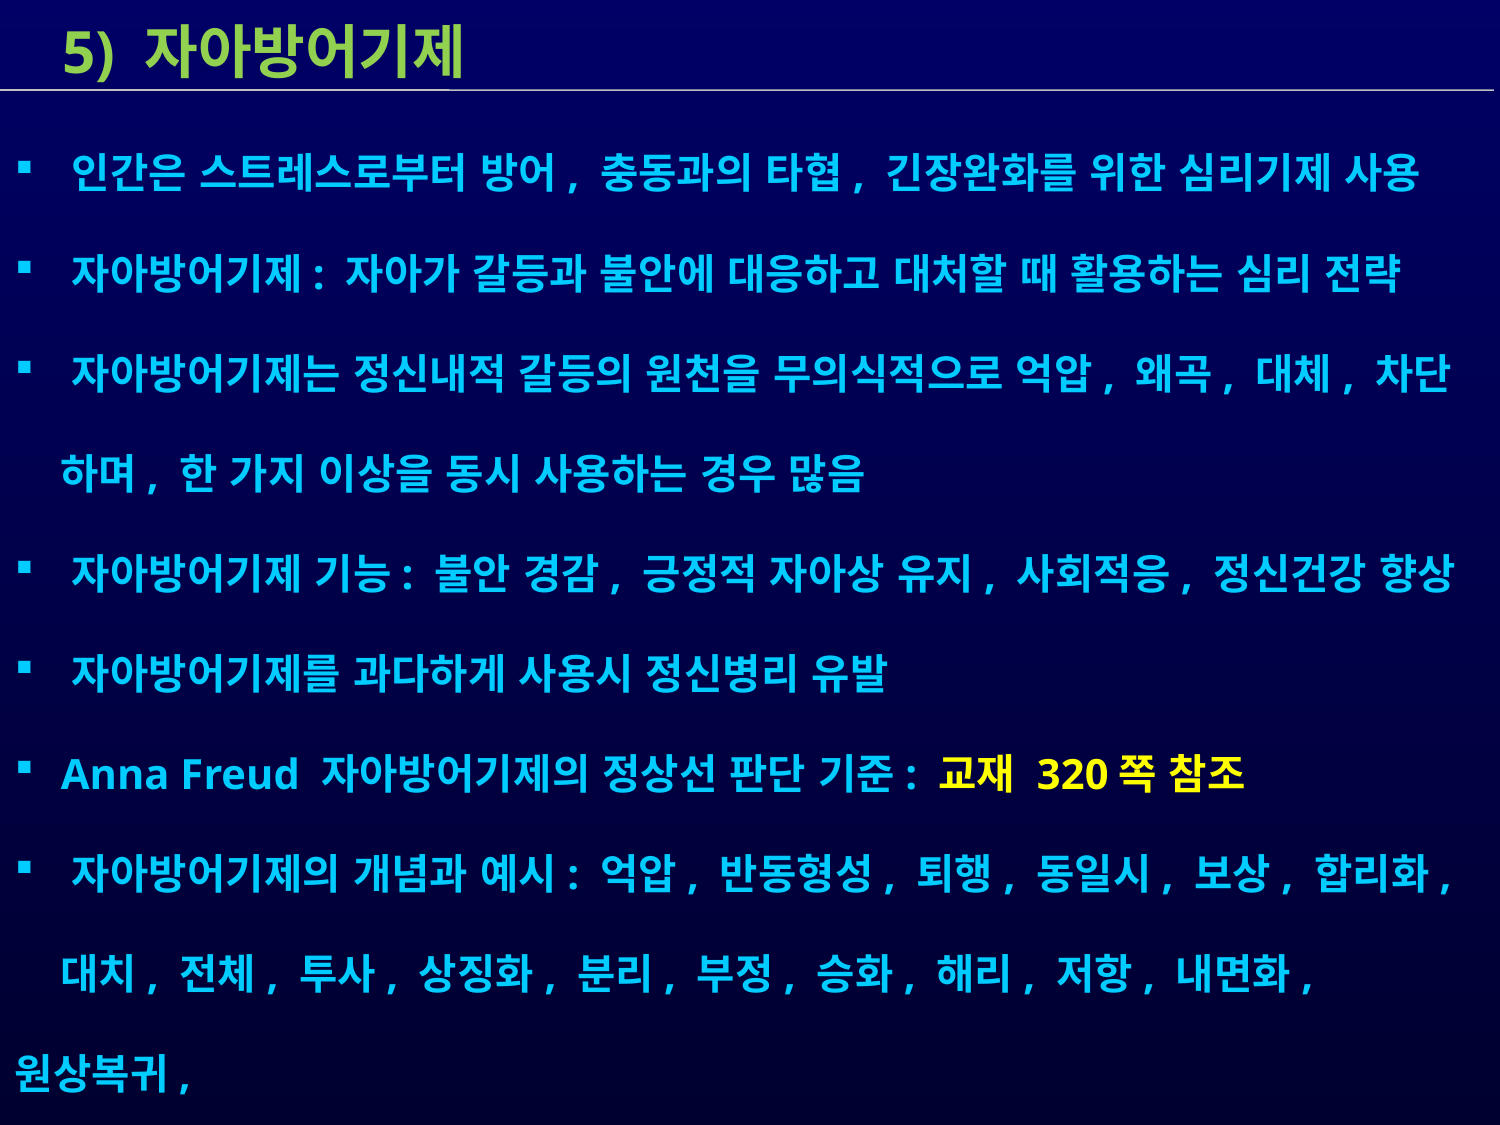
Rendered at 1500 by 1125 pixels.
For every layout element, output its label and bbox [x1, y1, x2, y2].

text_box [0, 7, 1500, 1098]
